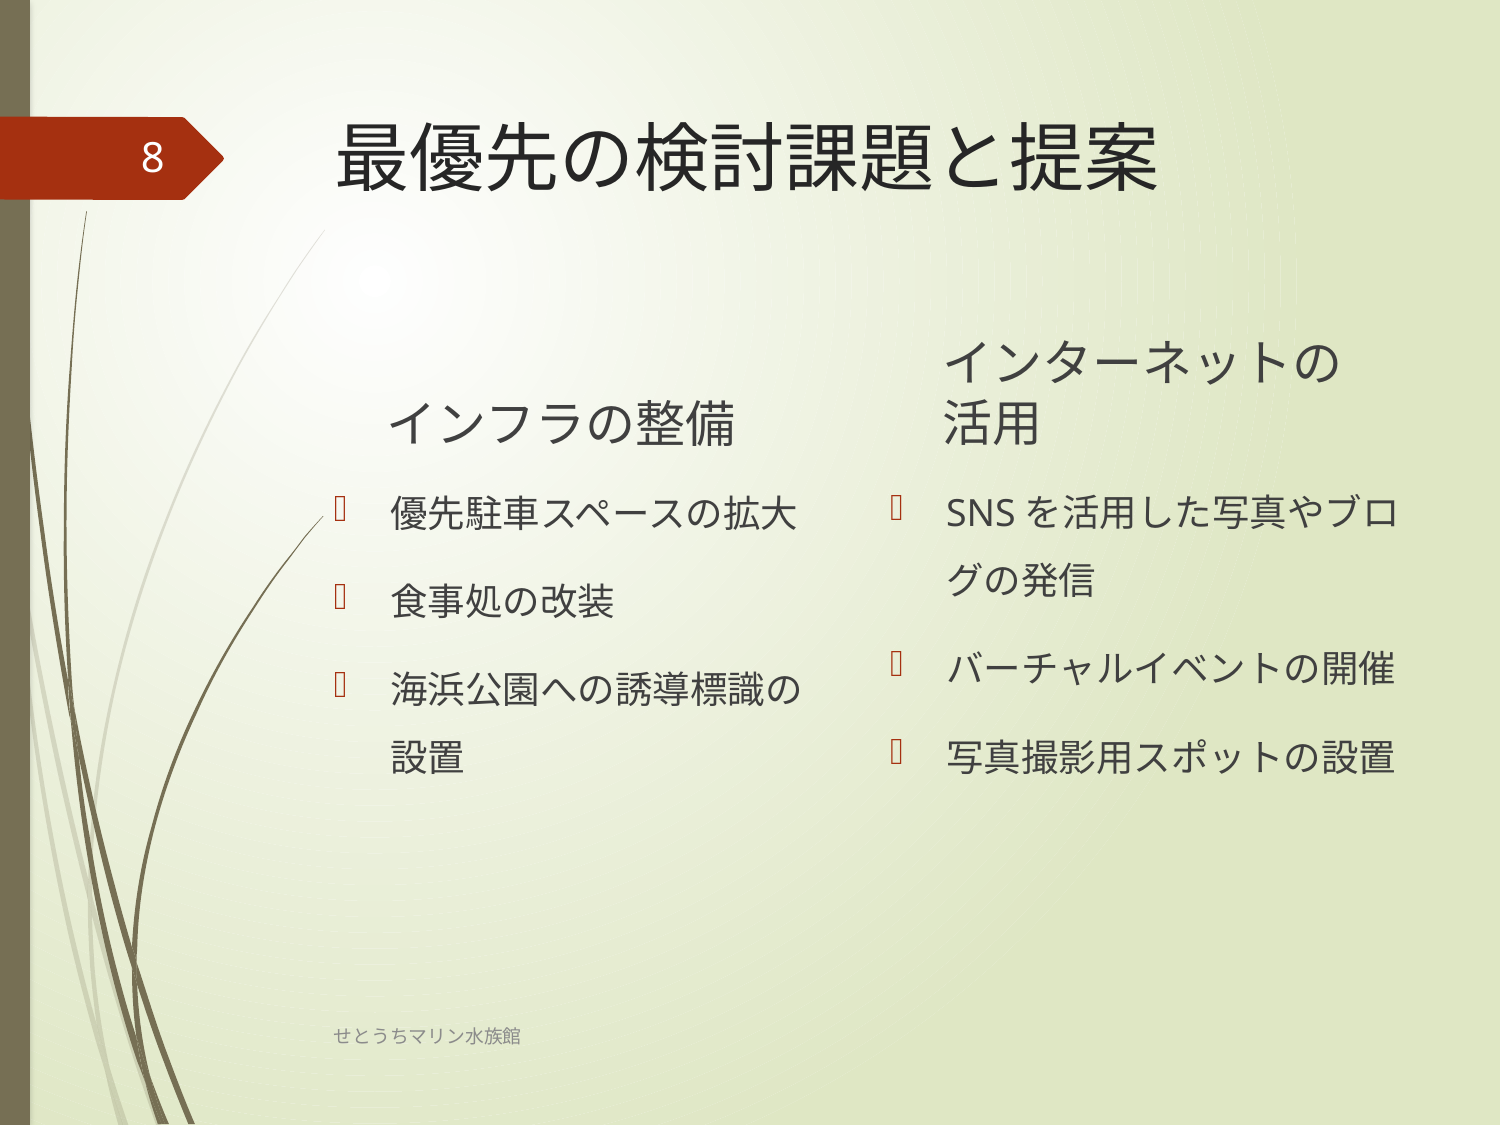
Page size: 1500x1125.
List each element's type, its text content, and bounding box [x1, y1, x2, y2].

footer せとうちマリン水族館 [318, 1006, 1257, 1067]
list インフラの整備 [371, 365, 844, 459]
slide_number 8 [83, 129, 180, 190]
list SNSを活用した写真やブログの発信 バーチャルイベントの開催 写真撮影用スポットの設置 [874, 459, 1424, 969]
list インターネットの活用 [927, 364, 1400, 459]
title 最優先の検討課題と提案 [319, 102, 1400, 313]
list 優先駐車スペースの拡大 食事処の改装 海浜公園への誘導標識の設置 [318, 459, 844, 970]
